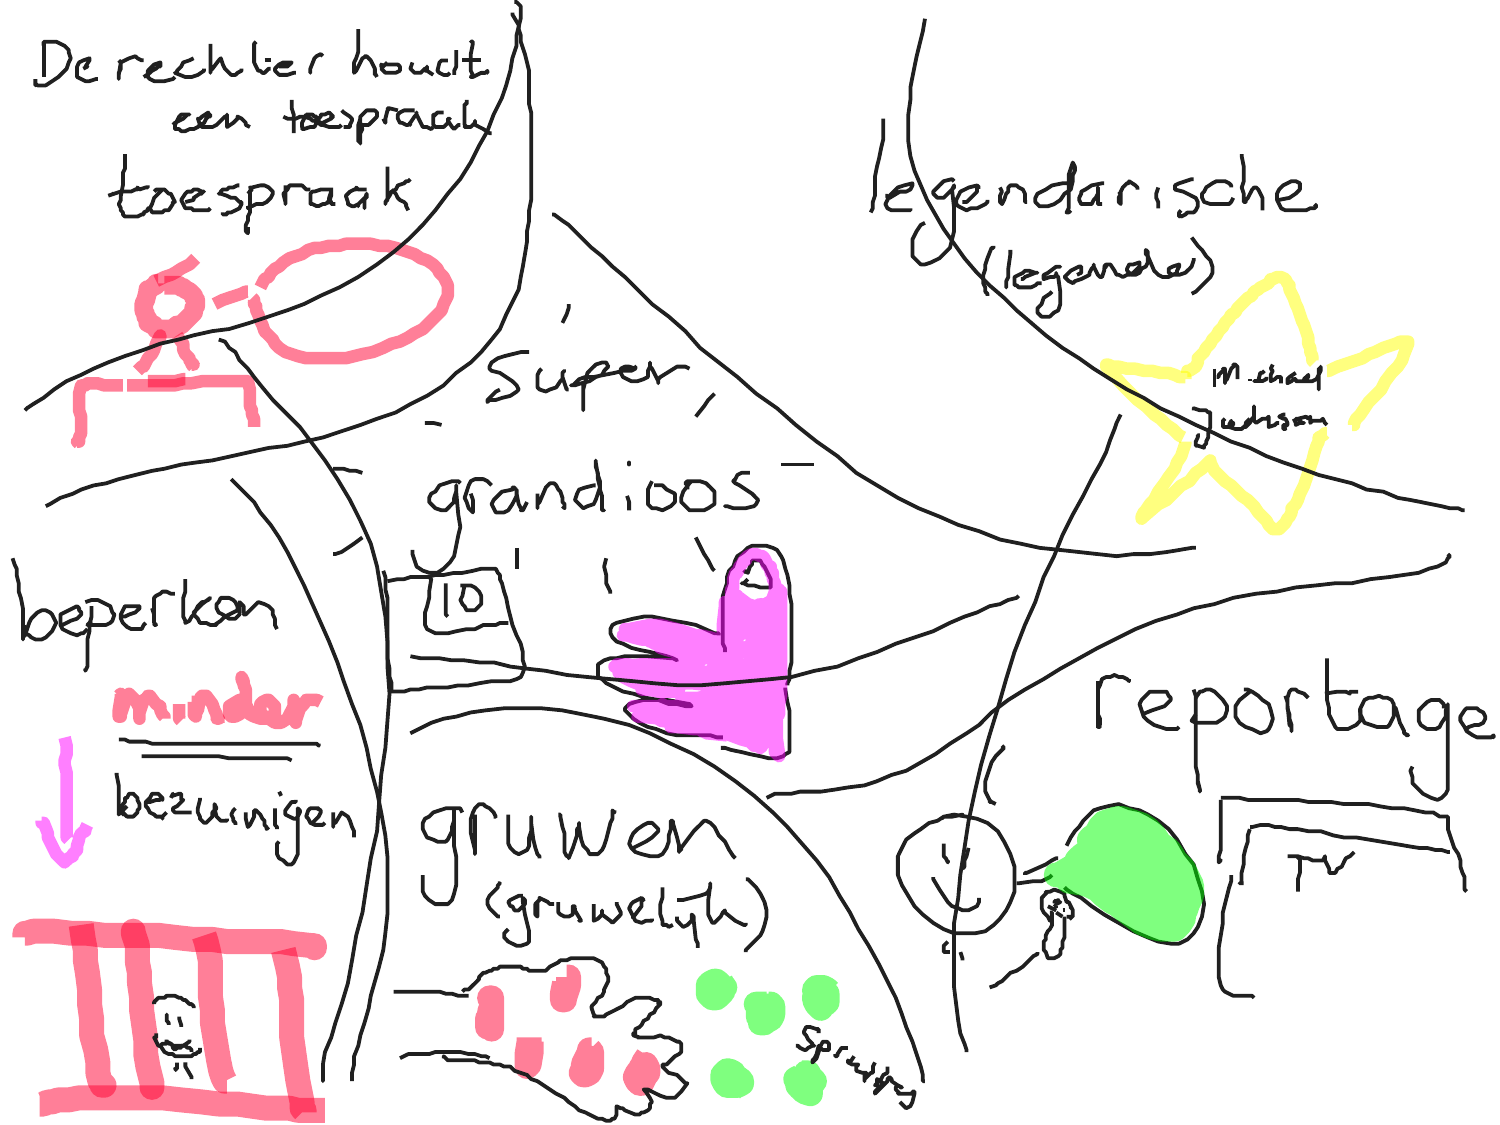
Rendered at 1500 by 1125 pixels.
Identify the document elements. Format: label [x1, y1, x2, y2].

text_box [12, 276, 388, 1113]
text_box [1196, 276, 1495, 1113]
text_box [24, 1, 1465, 1082]
text_box [393, 1090, 1192, 1121]
